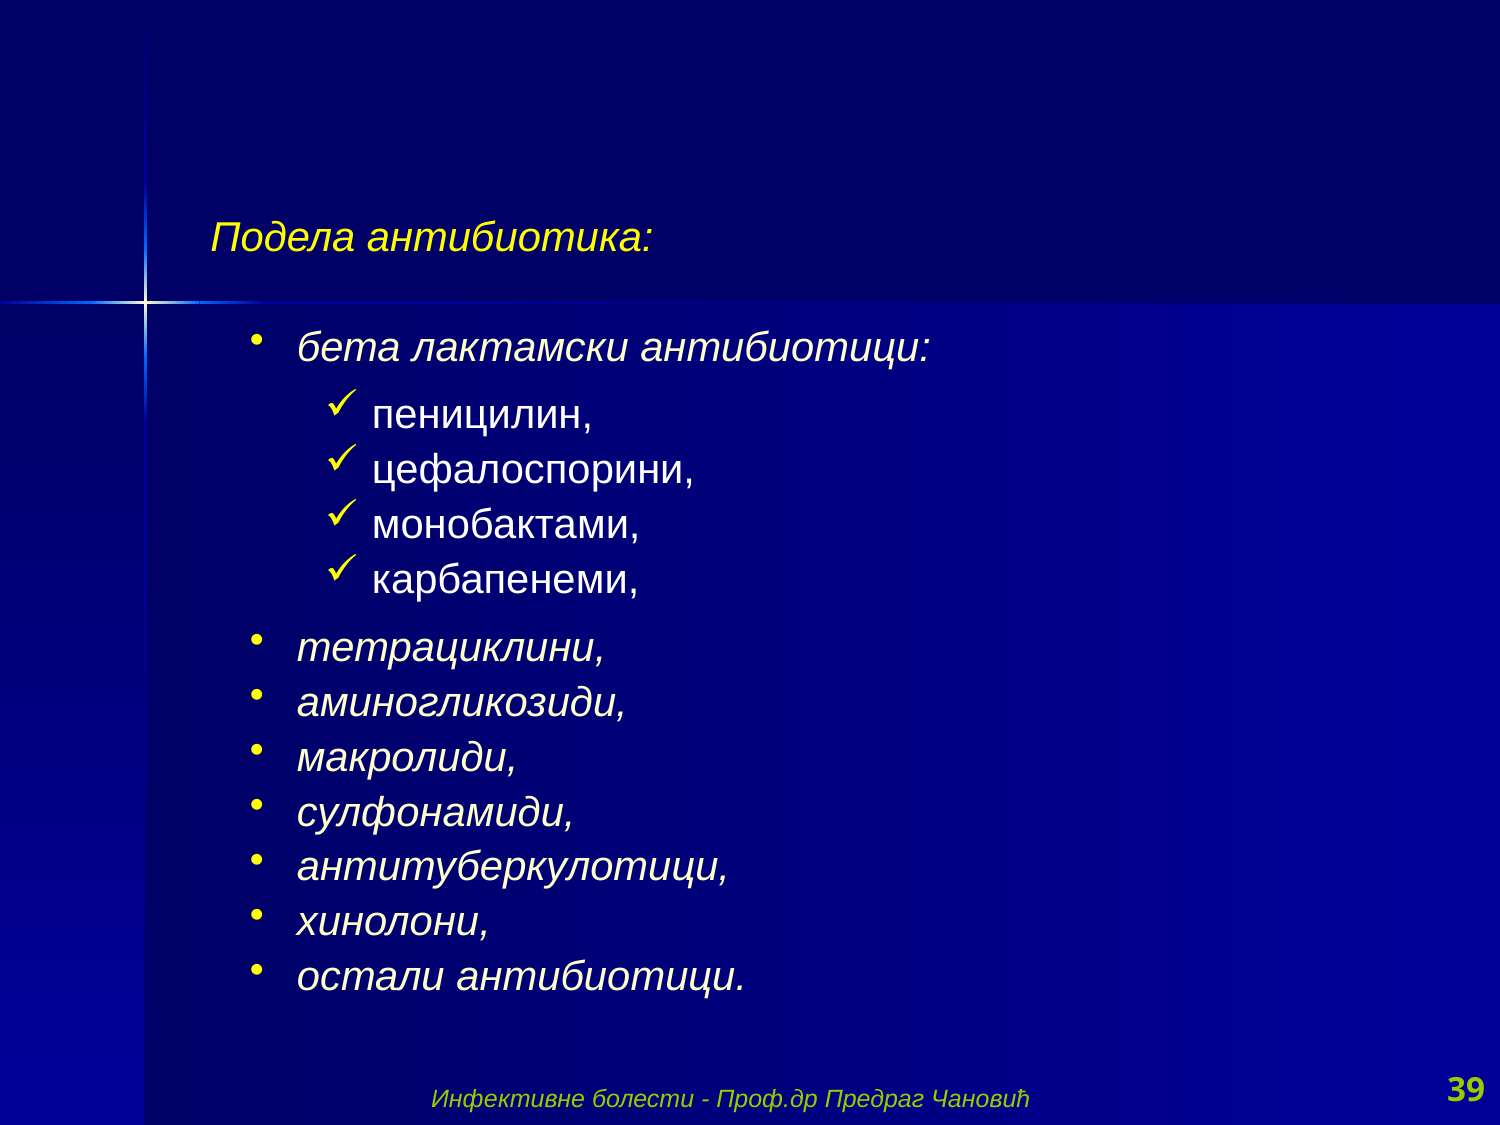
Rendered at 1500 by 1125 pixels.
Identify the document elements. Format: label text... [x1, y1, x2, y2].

text_box Подела антибиотика: бета лактамски антибиотици: пеницилин, цефалоспорини, монобактами, карбапенеми, тетрациклини, аминогликозиди, макролиди, сулфонамиди, антитуберкулотици, хинолони, остали антибиотици. [195, 197, 1412, 1007]
slide_number 39 [1354, 1059, 1500, 1125]
footer Инфективне болести - Проф.др Предраг Чановић [412, 1074, 1051, 1125]
